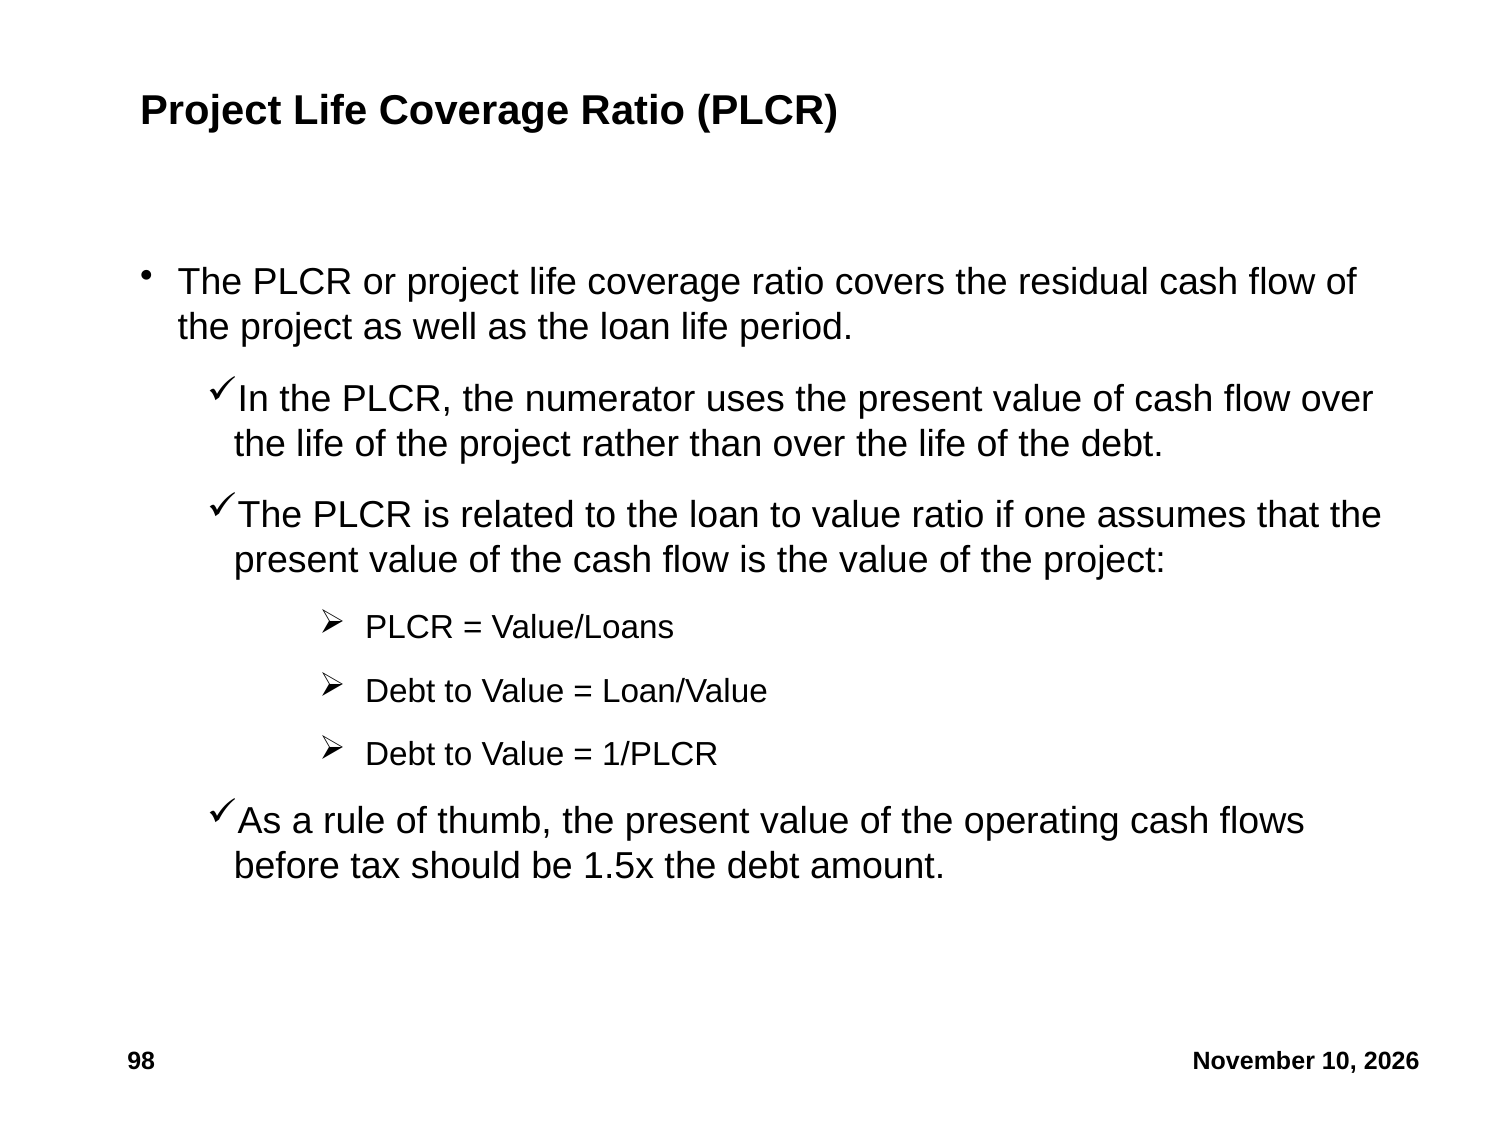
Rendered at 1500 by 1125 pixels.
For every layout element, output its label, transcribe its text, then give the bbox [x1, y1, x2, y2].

list The PLCR or project life coverage ratio covers the residual cash flow of the project as well as the loan life period. In the PLCR, the numerator uses the present value of cash flow over the life of the project rather than over the life of the debt. The PLCR is related to the loan to value ratio if one assumes that the present value of the cash flow is the value of the project: PLCR = Value/Loans Debt to Value = Loan/Value Debt to Value = 1/PLCR As a rule of thumb, the present value of the operating cash flows before tax should be 1.5x the debt amount. [124, 249, 1413, 1001]
title Project Life Coverage Ratio (PLCR) [124, 74, 1376, 226]
